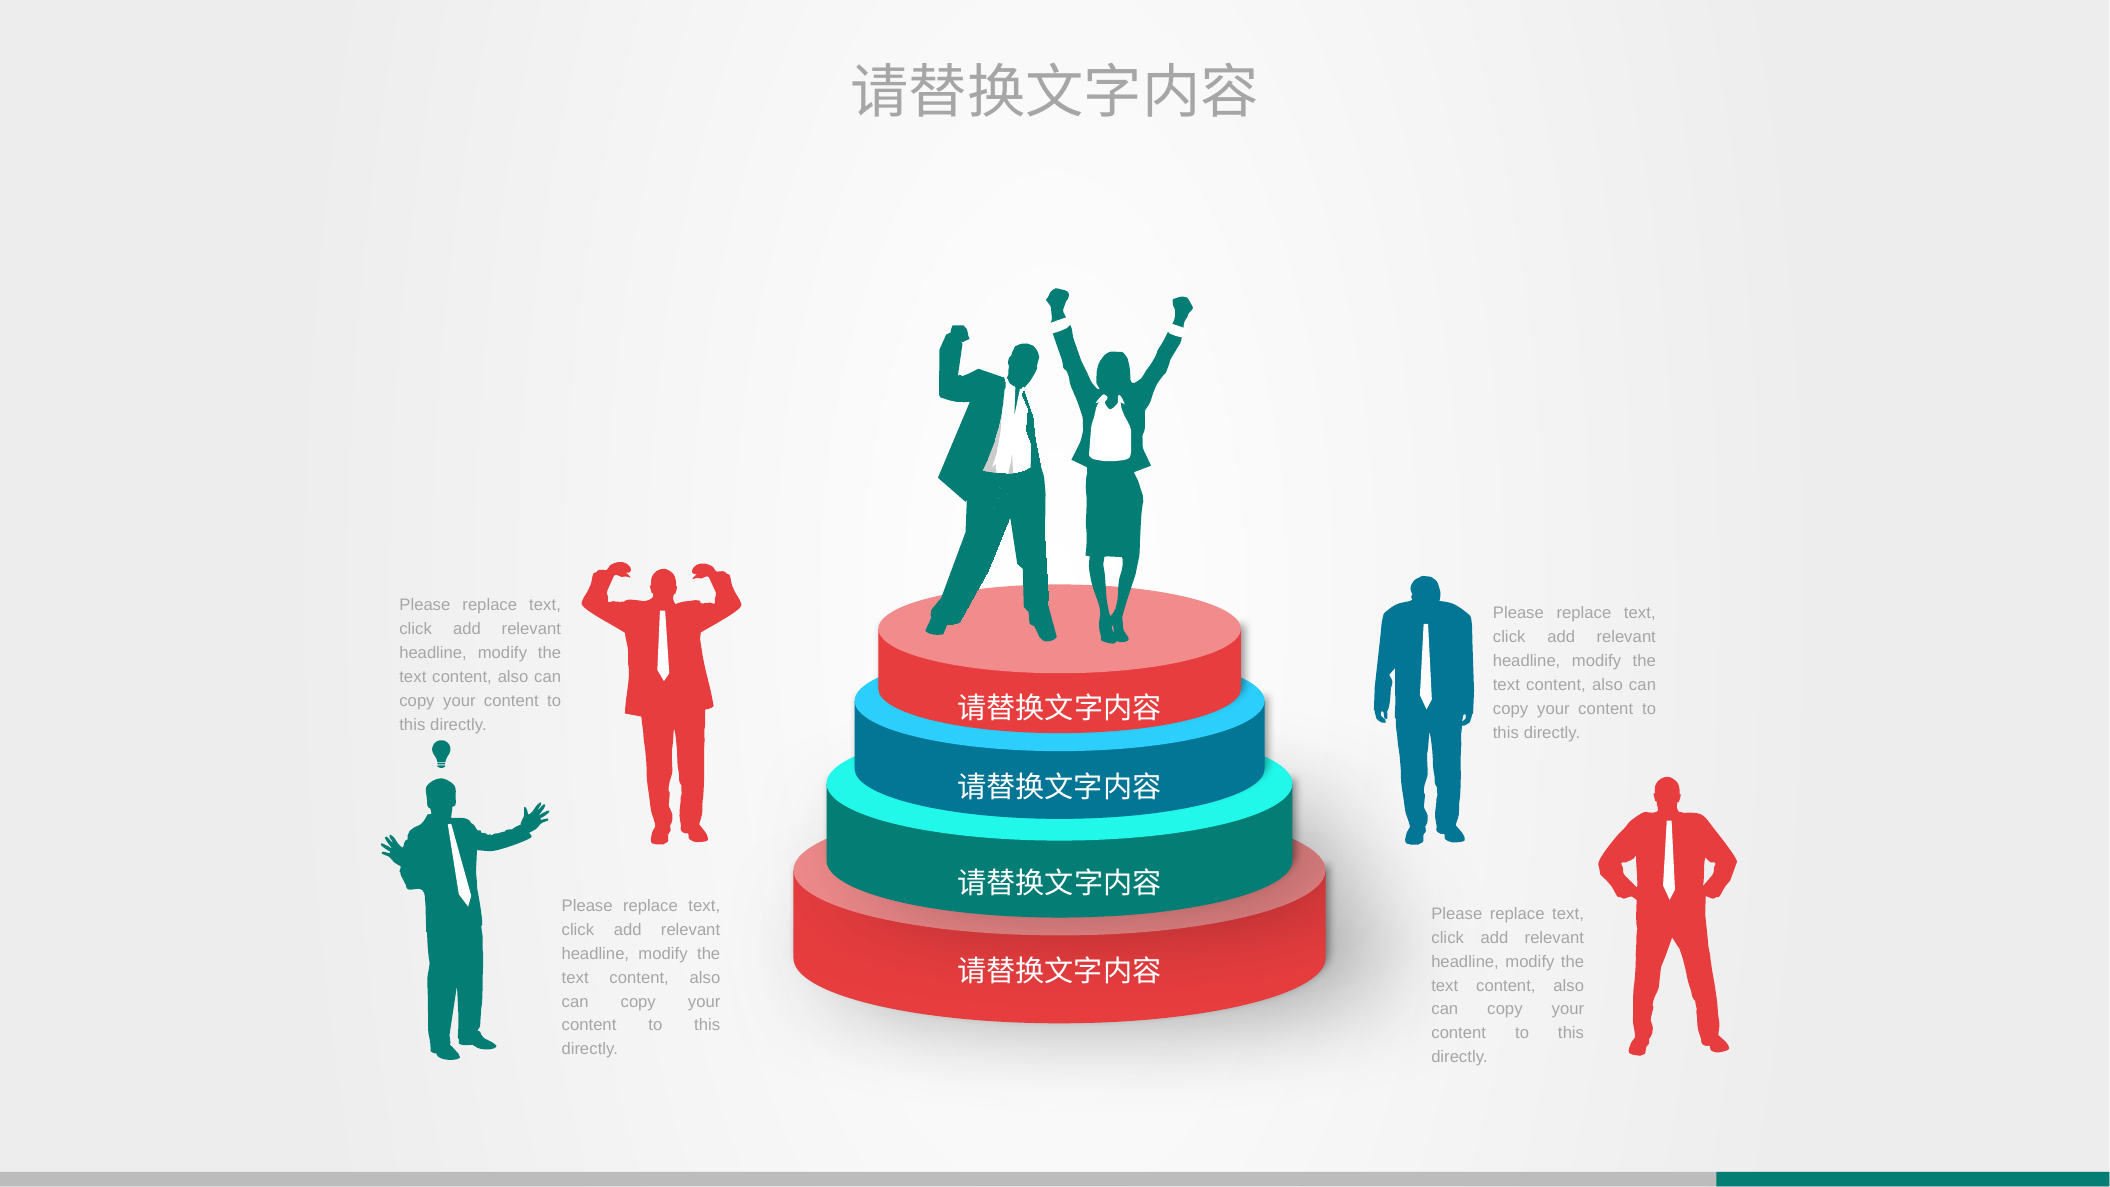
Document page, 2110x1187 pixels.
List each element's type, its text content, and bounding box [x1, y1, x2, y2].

text_box 请替换文字内容 [820, 32, 1289, 124]
picture [0, 0, 2110, 1171]
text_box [926, 288, 1193, 644]
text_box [854, 650, 1265, 819]
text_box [826, 726, 1293, 918]
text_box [878, 584, 1241, 734]
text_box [380, 740, 550, 1060]
text_box Please replace text, click add relevant headline, modify the text content, also can copy your content to this directly. [399, 590, 562, 734]
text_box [793, 805, 1326, 1024]
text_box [1598, 776, 1737, 1056]
text_box Please replace text, click add relevant headline, modify the text content, also can copy your content to this directly. [1431, 898, 1585, 1067]
text_box Please replace text, click add relevant headline, modify the text content, also can copy your content to this directly. [561, 890, 721, 1059]
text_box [1373, 575, 1475, 845]
text_box Please replace text, click add relevant headline, modify the text content, also can copy your content to this directly. [1492, 598, 1657, 742]
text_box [581, 562, 742, 845]
